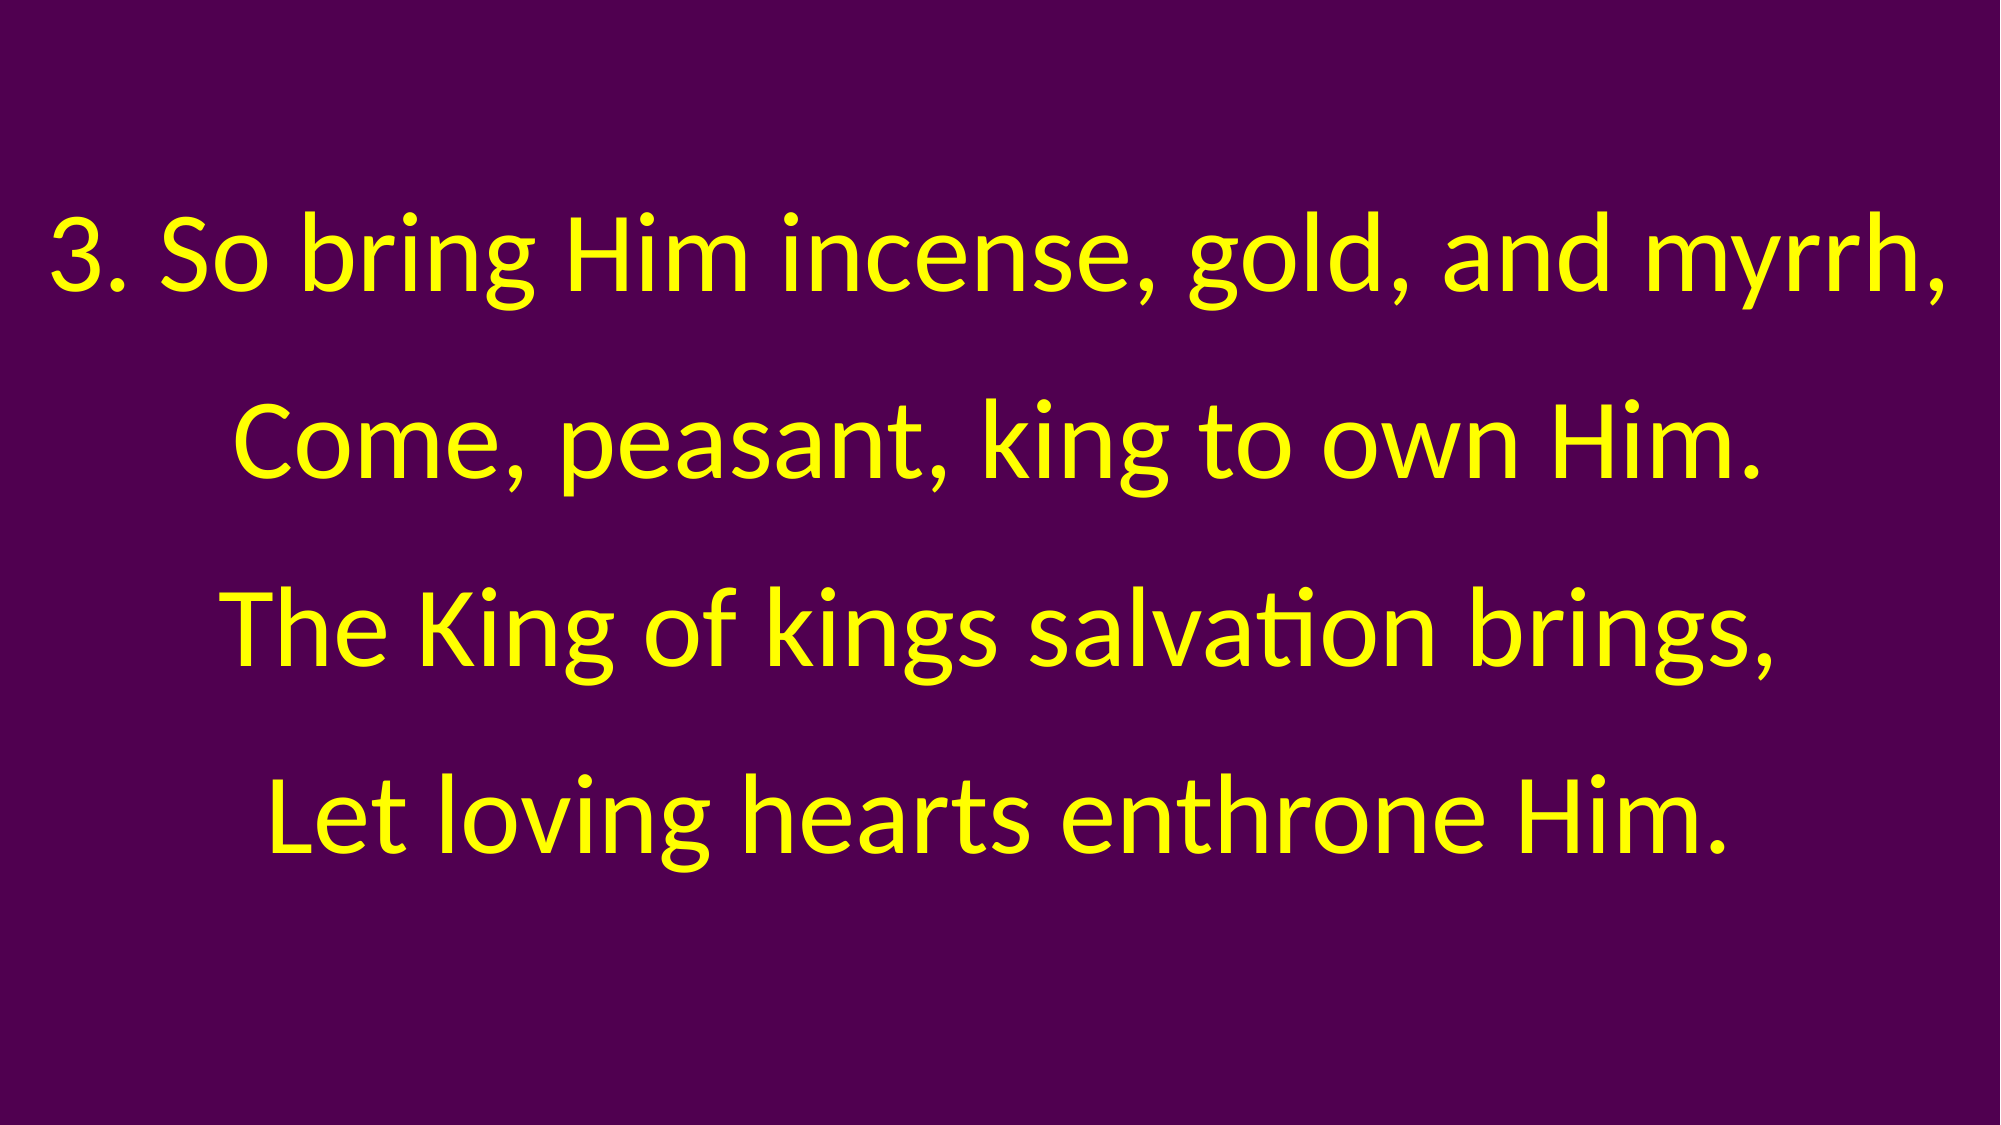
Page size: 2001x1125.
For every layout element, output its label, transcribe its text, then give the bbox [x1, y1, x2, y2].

text_box 3. So bring Him incense, gold, and myrrh, Come, peasant, king to own Him. The King of kings salvation brings, Let loving hearts enthrone Him. [0, 169, 2000, 885]
